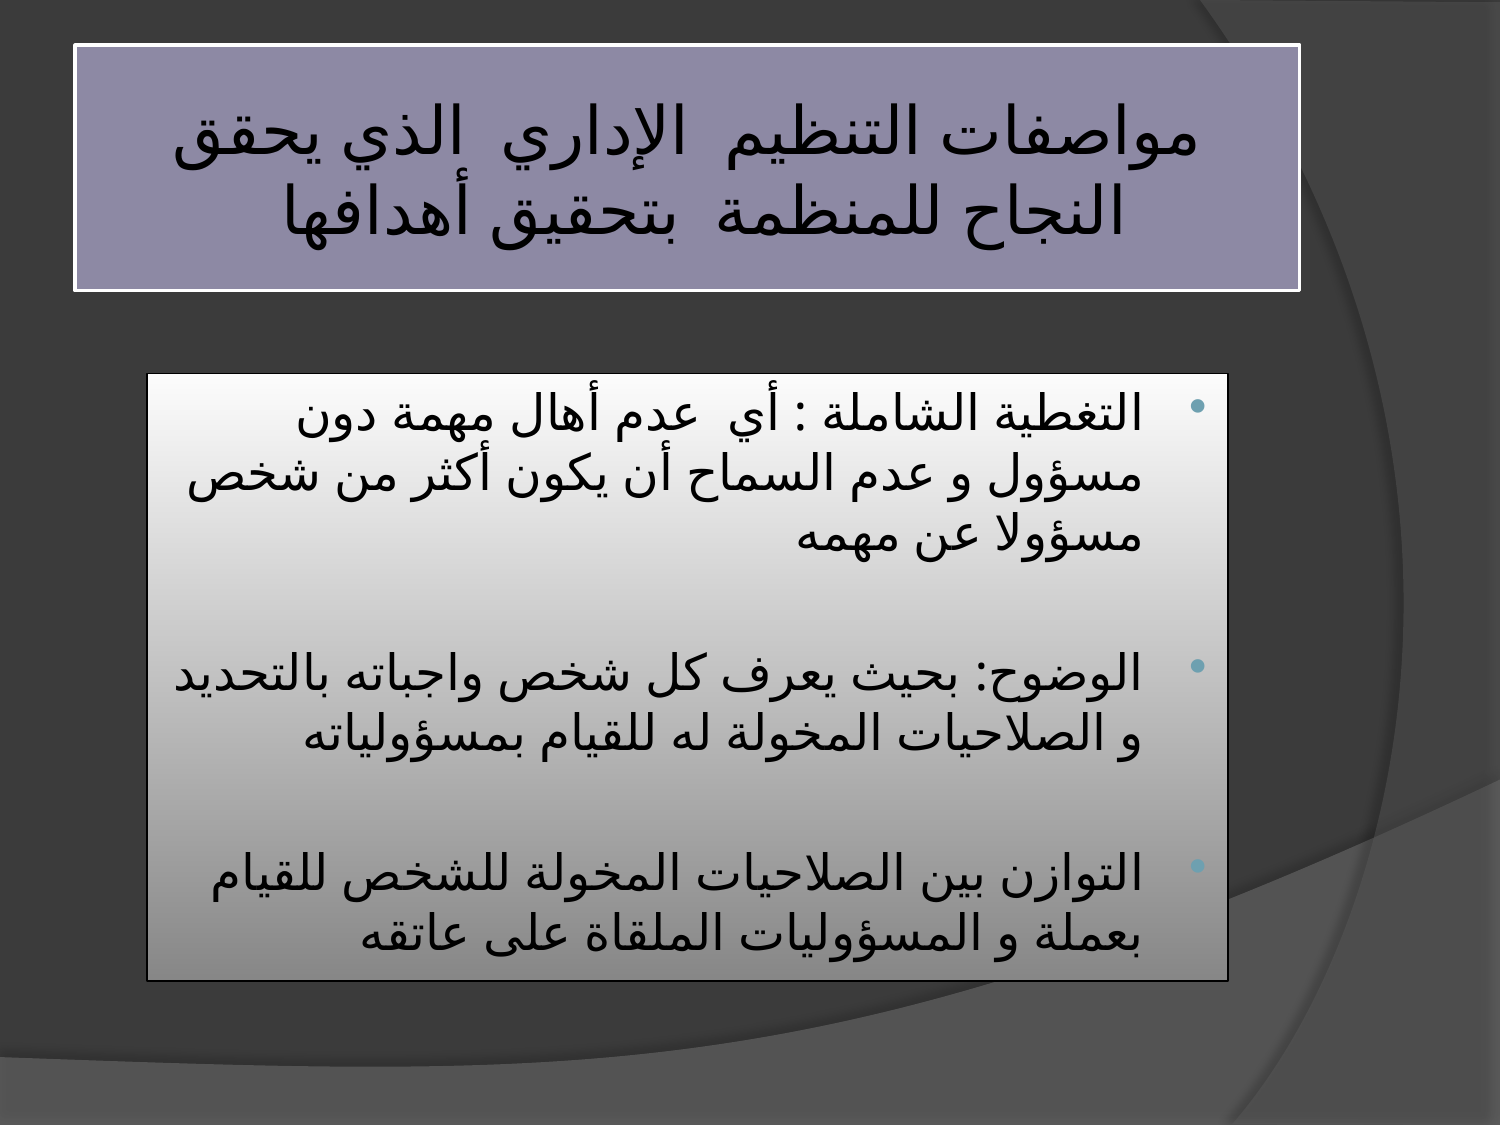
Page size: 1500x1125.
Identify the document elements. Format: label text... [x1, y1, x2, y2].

title مواصفات التنظيم الإداري الذي يحقق النجاح للمنظمة بتحقيق أهدافها [73, 43, 1301, 292]
list التغطية الشاملة : أي عدم أهال مهمة دون مسؤول و عدم السماح أن يكون أكثر من شخص مسؤولا عن مهمه الوضوح: بحيث يعرف كل شخص واجباته بالتحديد و الصلاحيات المخولة له للقيام بمسؤولياته التوازن بين الصلاحيات المخولة للشخص للقيام بعملة و المسؤوليات الملقاة على عاتقه [146, 373, 1229, 982]
